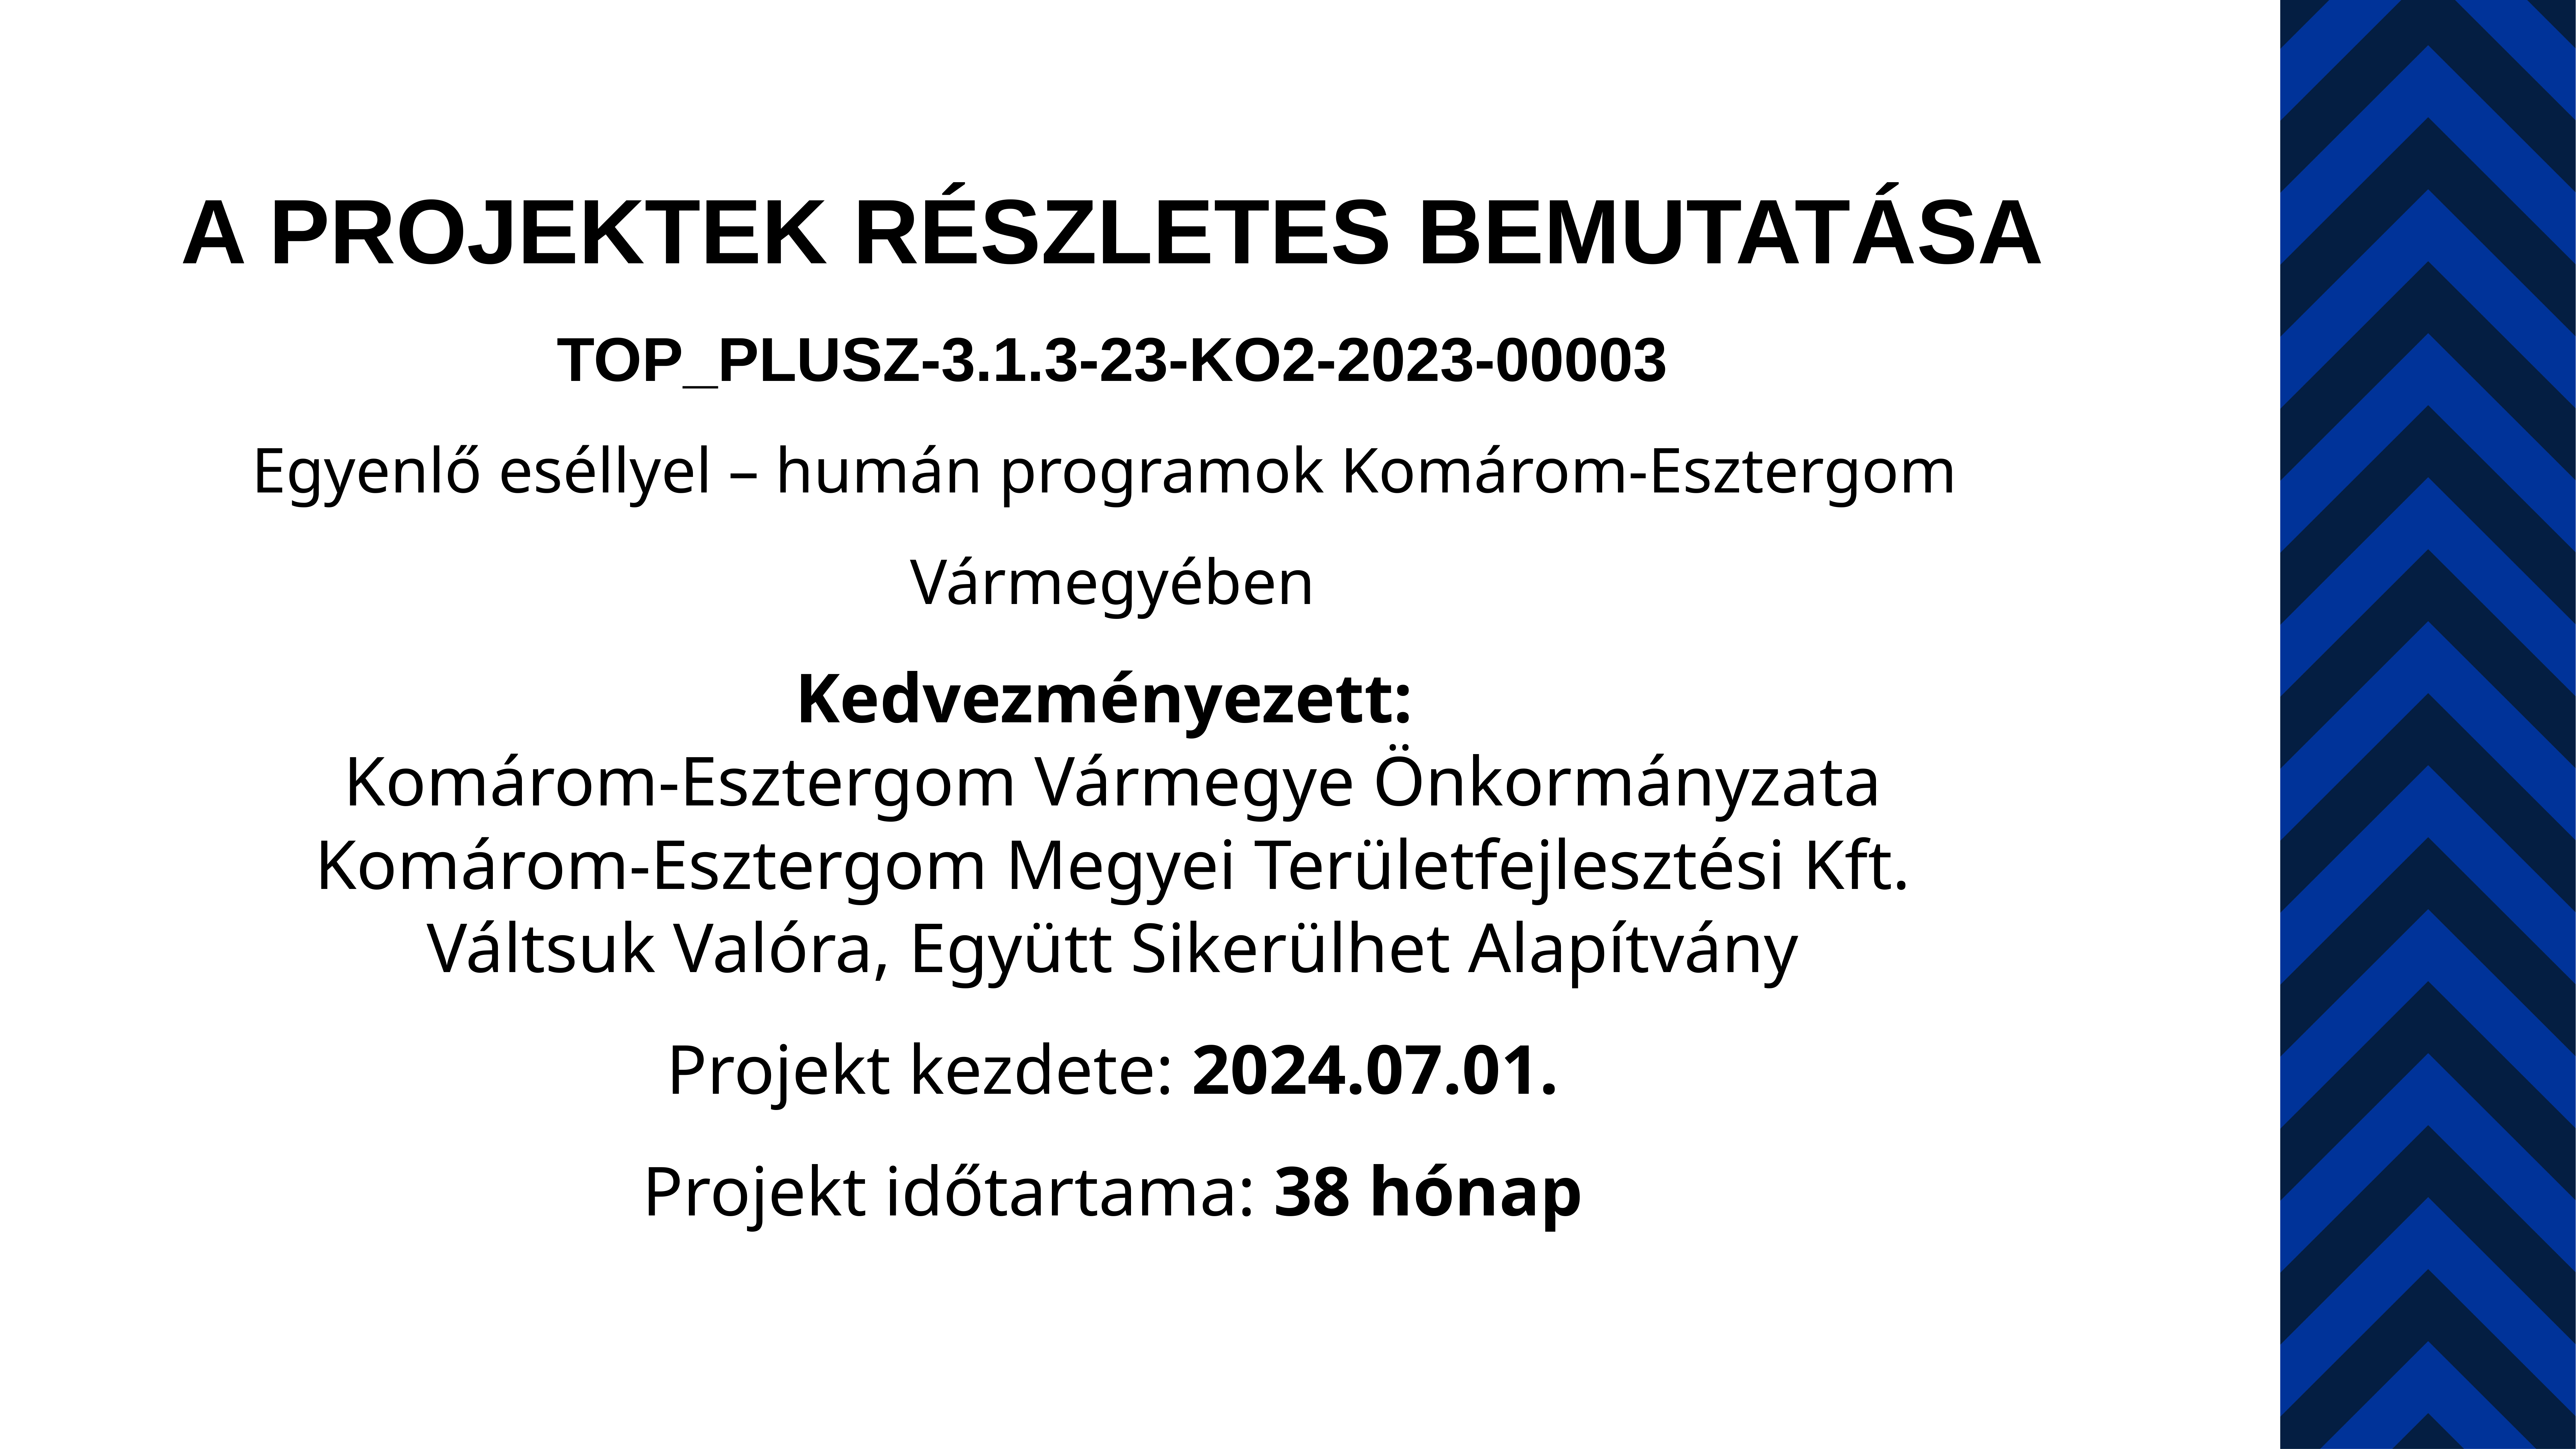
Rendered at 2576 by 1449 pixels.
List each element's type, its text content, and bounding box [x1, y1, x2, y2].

text_box Kedvezményezett: Komárom-Esztergom Vármegye Önkormányzata Komárom-Esztergom Megyei Területfejlesztési Kft. Váltsuk Valóra, Együtt Sikerülhet Alapítvány Projekt kezdete: 2024.07.01. Projekt időtartama: 38 hónap [213, 612, 2013, 1232]
text_box A projektek részletes bemutatása TOP_PLUSZ-3.1.3-23-KO2-2023-00003 Egyenlő eséllyel – humán programok Komárom-Esztergom Vármegyében [50, 115, 2175, 619]
picture [2280, 0, 2576, 1449]
